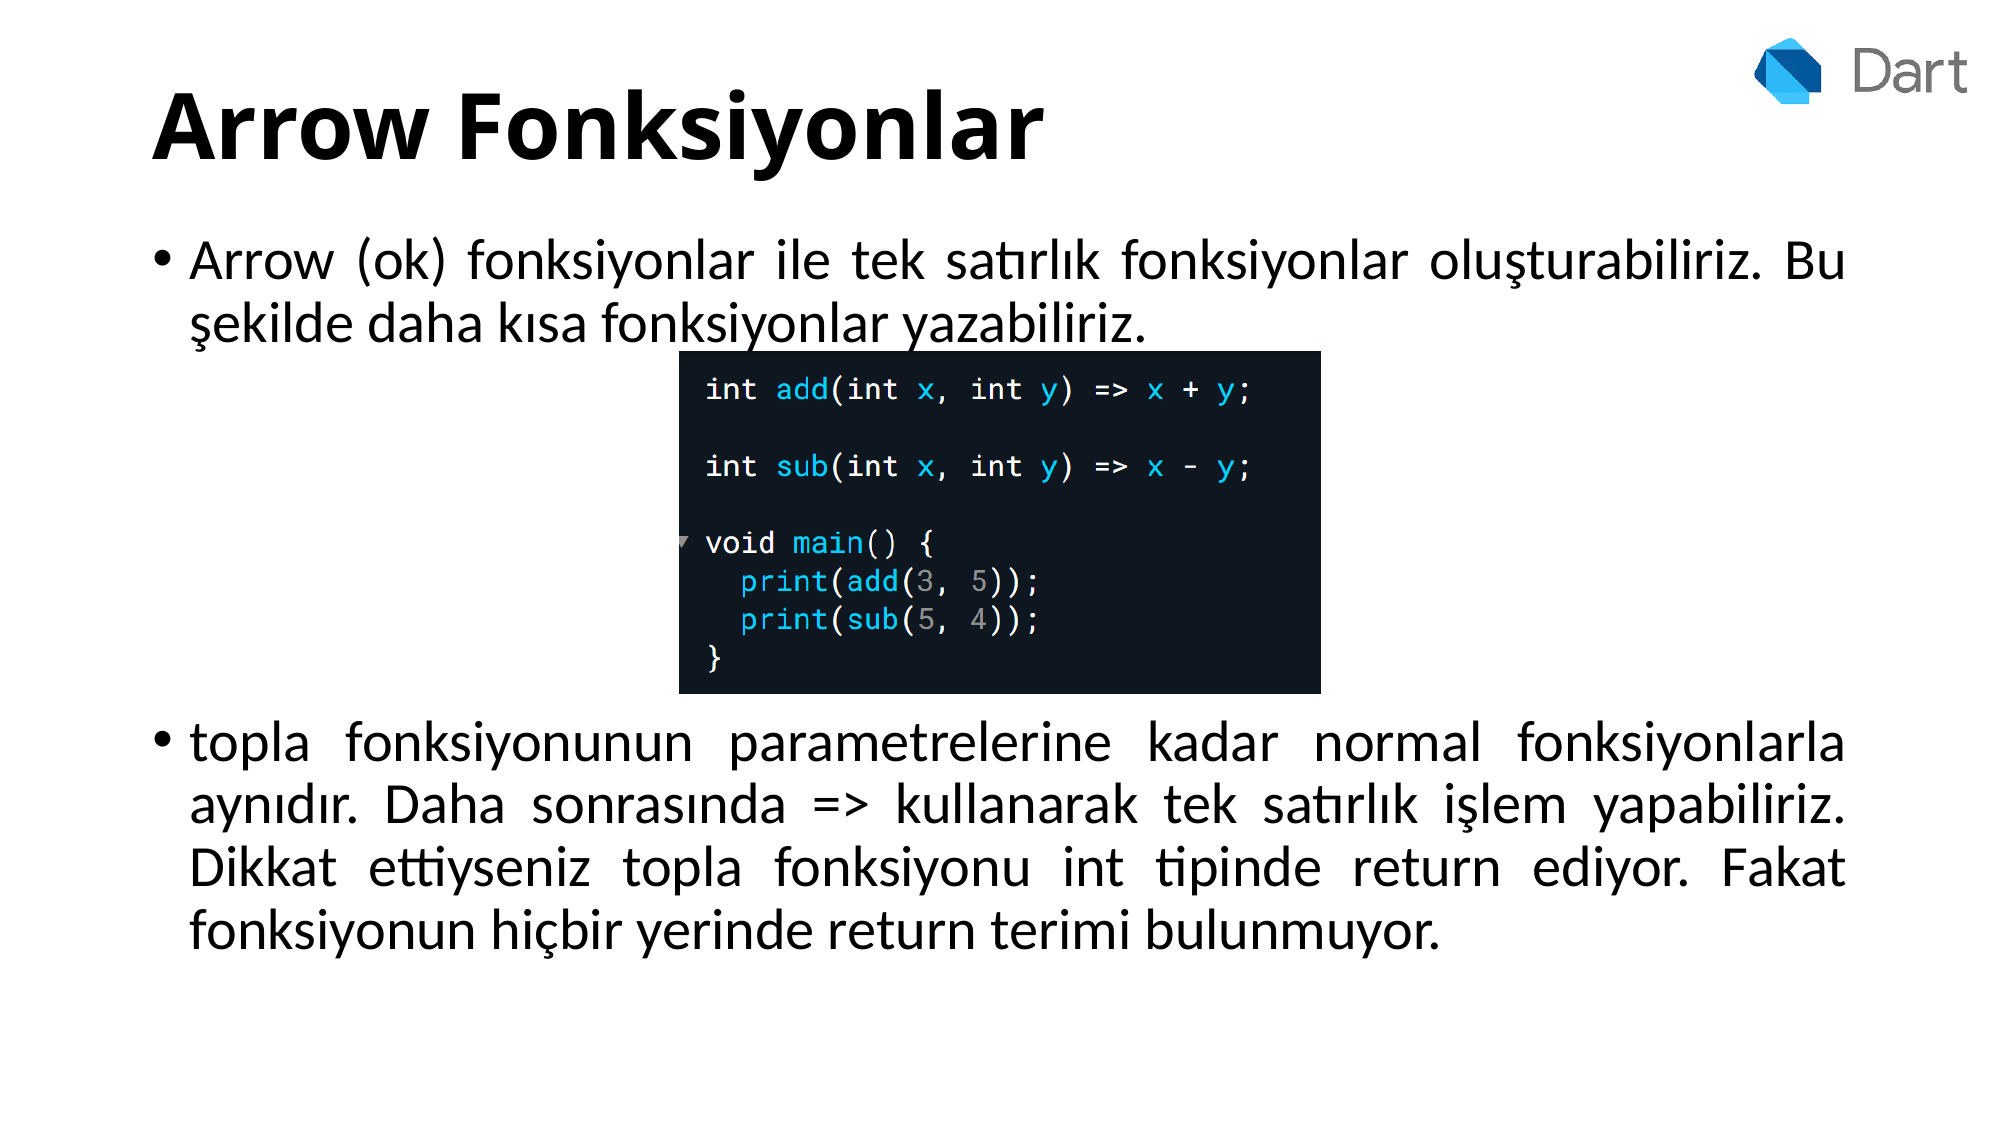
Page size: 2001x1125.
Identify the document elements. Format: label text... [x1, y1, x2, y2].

list Arrow (ok) fonksiyonlar ile tek satırlık fonksiyonlar oluşturabiliriz. Bu şekilde daha kısa fonksiyonlar yazabiliriz. topla fonksiyonunun parametrelerine kadar normal fonksiyonlarla aynıdır. Daha sonrasında => kullanarak tek satırlık işlem yapabiliriz. Dikkat ettiyseniz topla fonksiyonu int tipinde return ediyor. Fakat fonksiyonun hiçbir yerinde return terimi bulunmuyor. [137, 222, 1863, 1085]
picture [679, 351, 1321, 694]
title Arrow Fonksiyonlar [137, 59, 1863, 199]
picture [1749, 9, 1972, 133]
